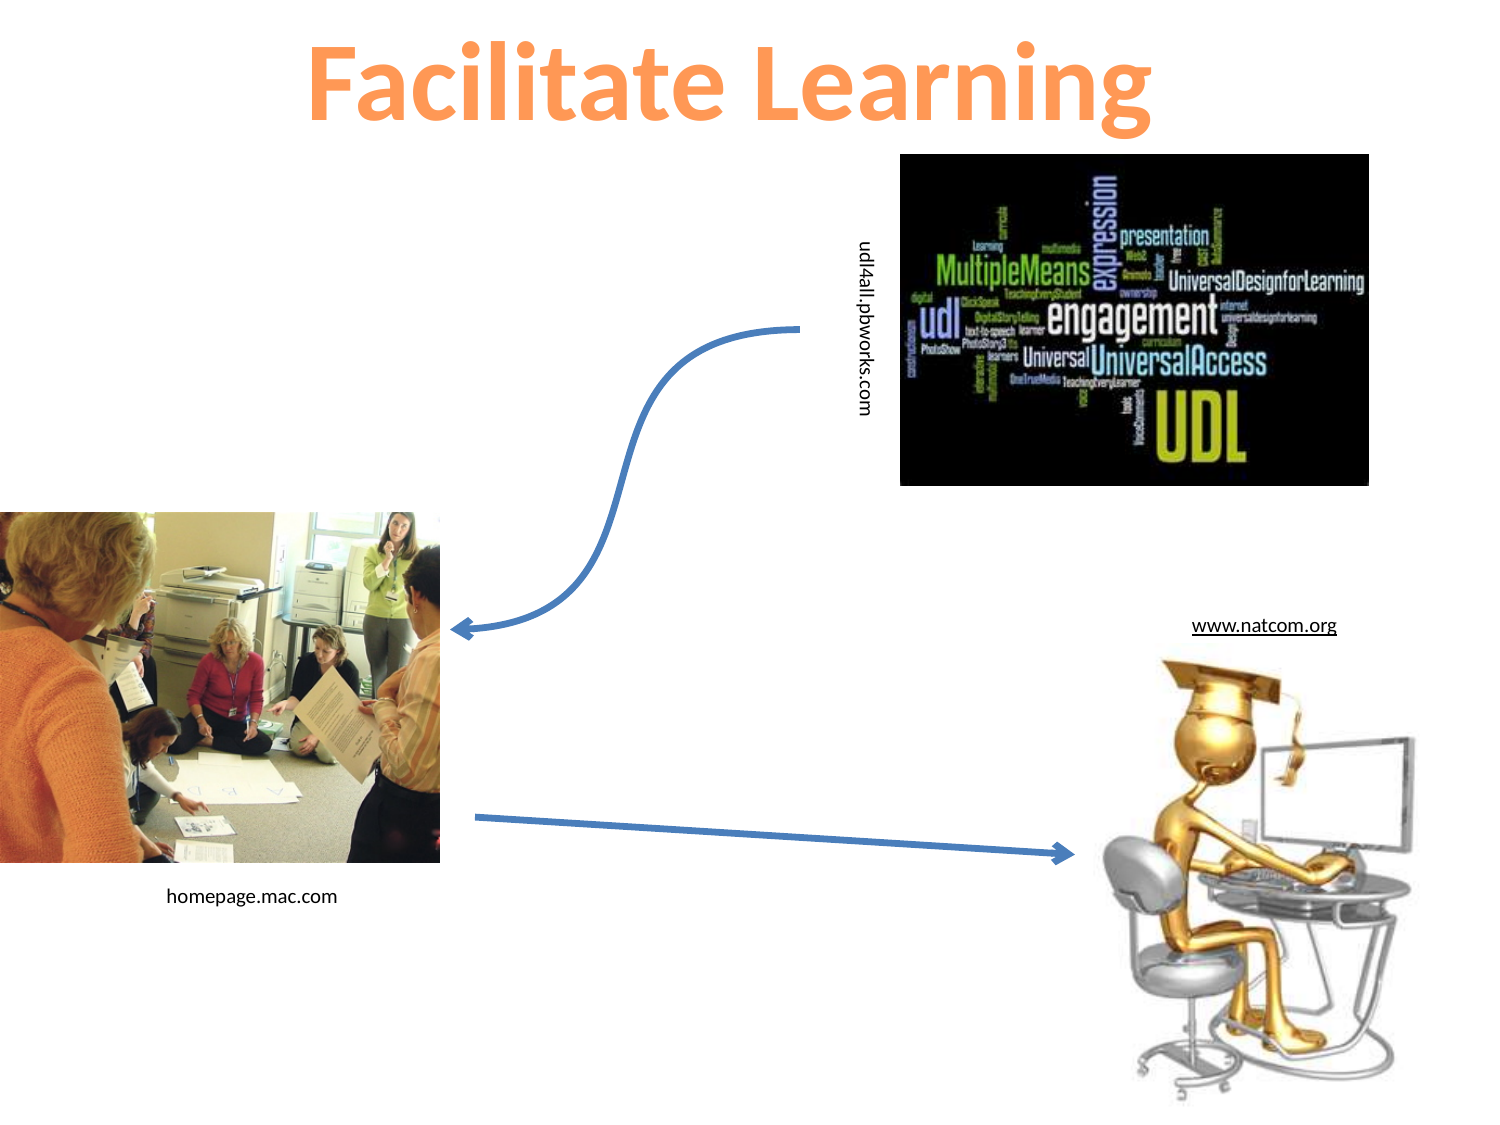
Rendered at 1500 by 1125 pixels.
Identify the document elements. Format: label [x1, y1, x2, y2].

text_box [0, 0, 1500, 1113]
